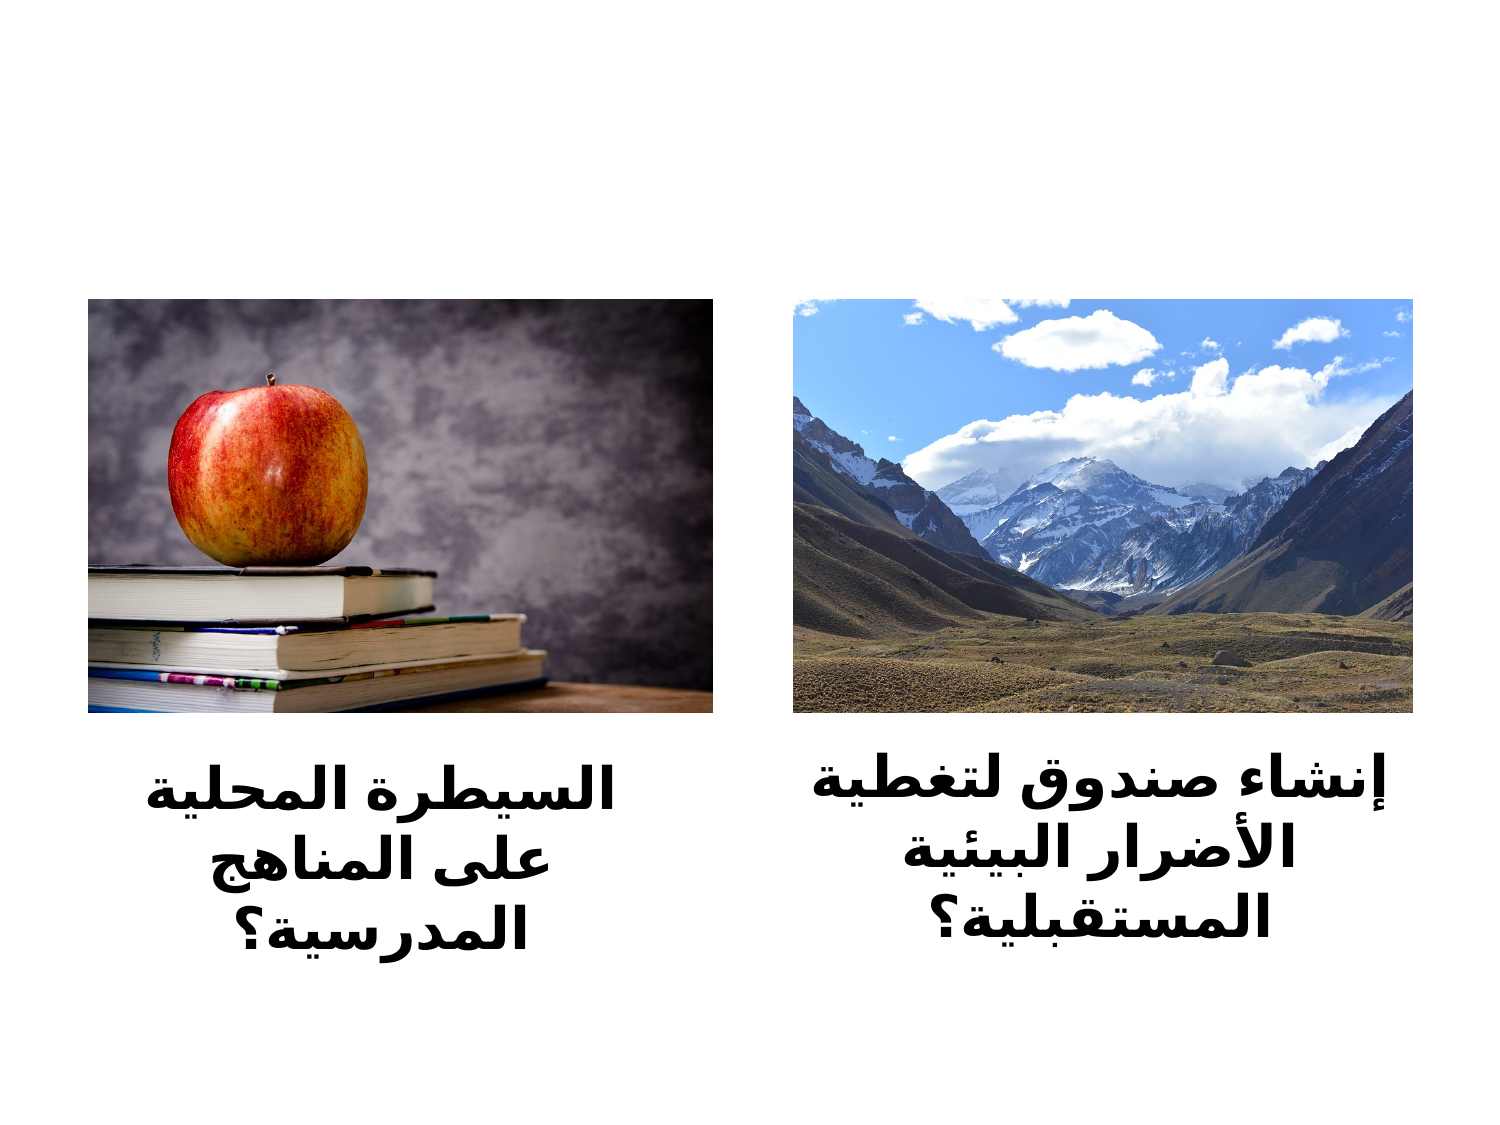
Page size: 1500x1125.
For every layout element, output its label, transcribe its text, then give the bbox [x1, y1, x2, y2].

text_box إنشاء صندوق لتغطية الأضرار البيئية المستقبلية؟ [724, 787, 1475, 900]
title السيطرة المحلية على المناهج المدرسية؟ [87, 800, 675, 913]
picture [88, 299, 713, 713]
picture [793, 299, 1413, 713]
